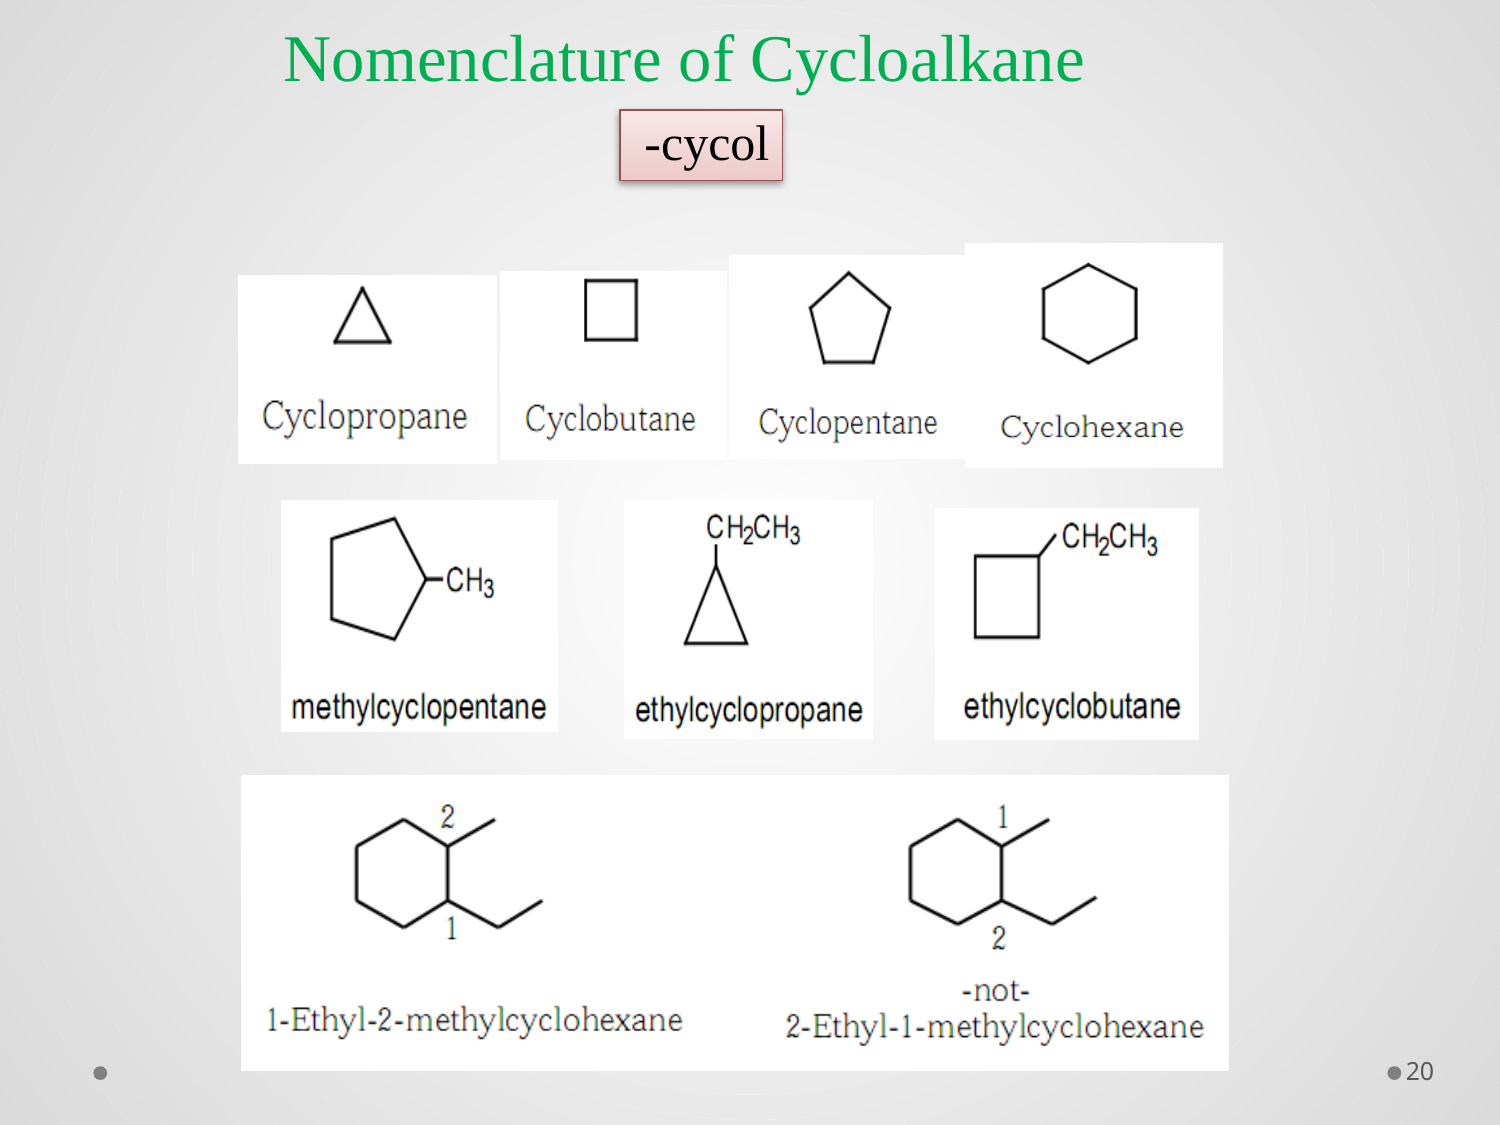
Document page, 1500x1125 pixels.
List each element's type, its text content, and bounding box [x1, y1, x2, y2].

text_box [281, 499, 1200, 740]
text_box Nomenclature of Cycloalkane [268, 6, 1102, 102]
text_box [619, 102, 786, 181]
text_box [237, 243, 1223, 469]
slide_number 20 [1401, 1042, 1494, 1103]
picture [241, 774, 1230, 1071]
